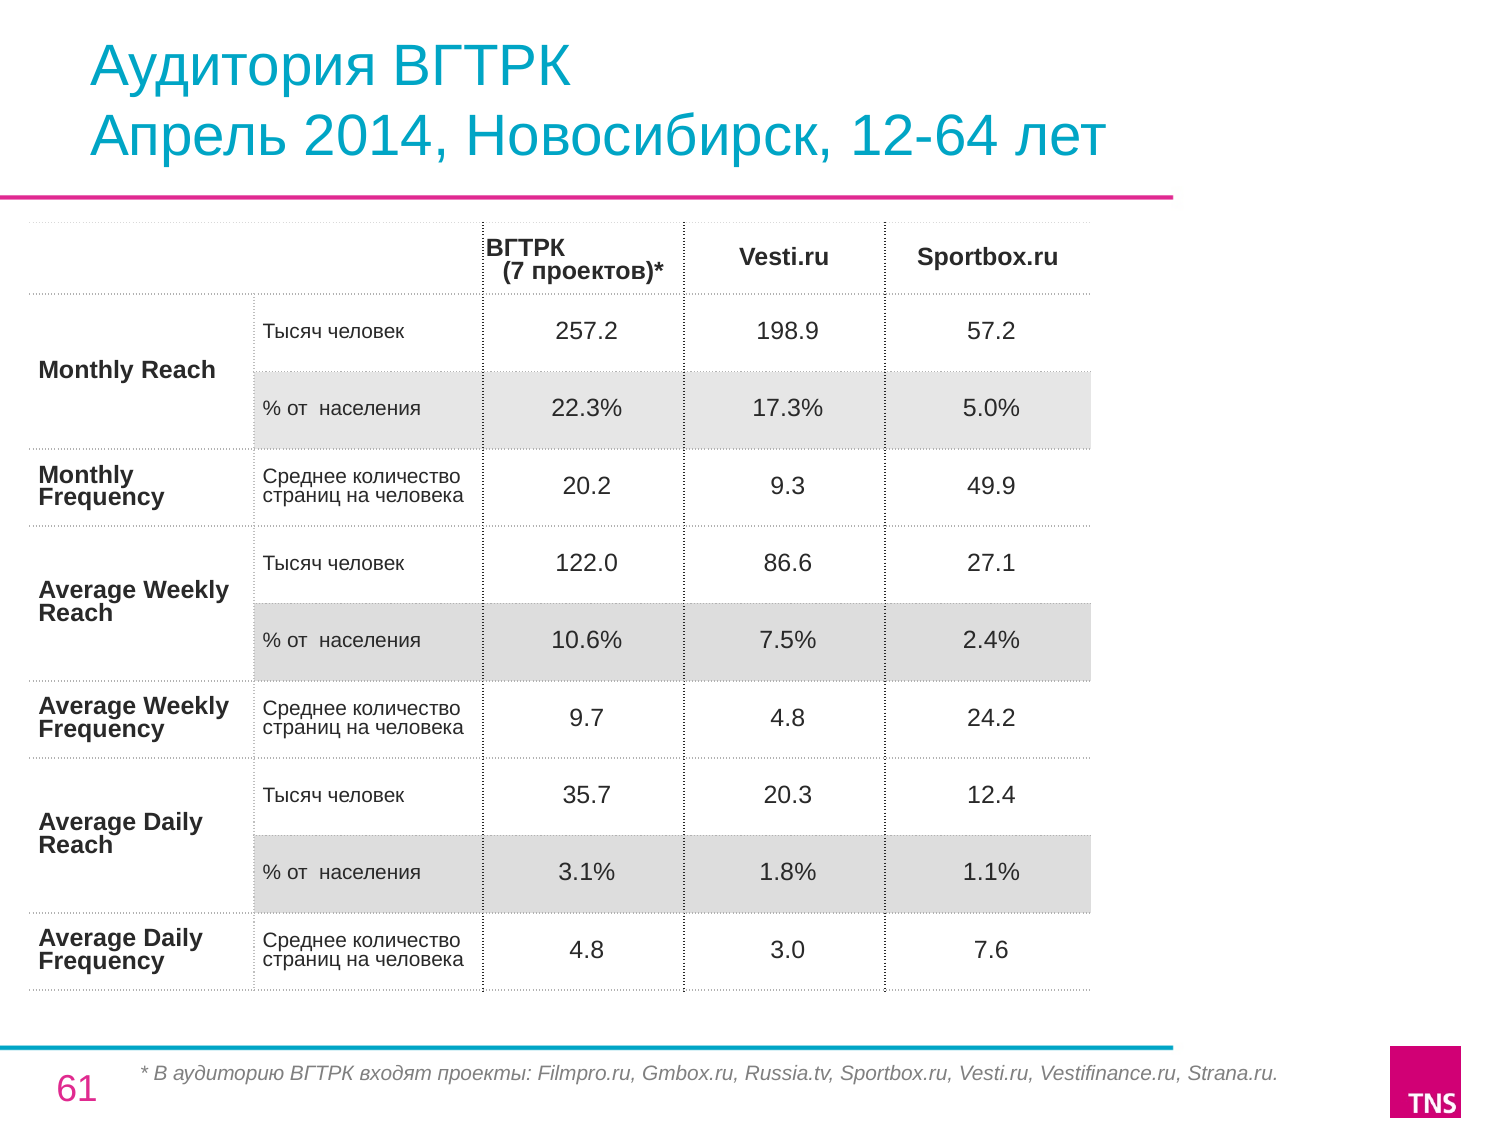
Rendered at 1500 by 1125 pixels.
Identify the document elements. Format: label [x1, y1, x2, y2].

table_header [29, 223, 1091, 294]
text_box [124, 1052, 1463, 1092]
table_cell [29, 294, 1091, 990]
title [74, 8, 1476, 187]
slide_number [40, 1055, 392, 1125]
picture [0, 0, 1500, 1125]
